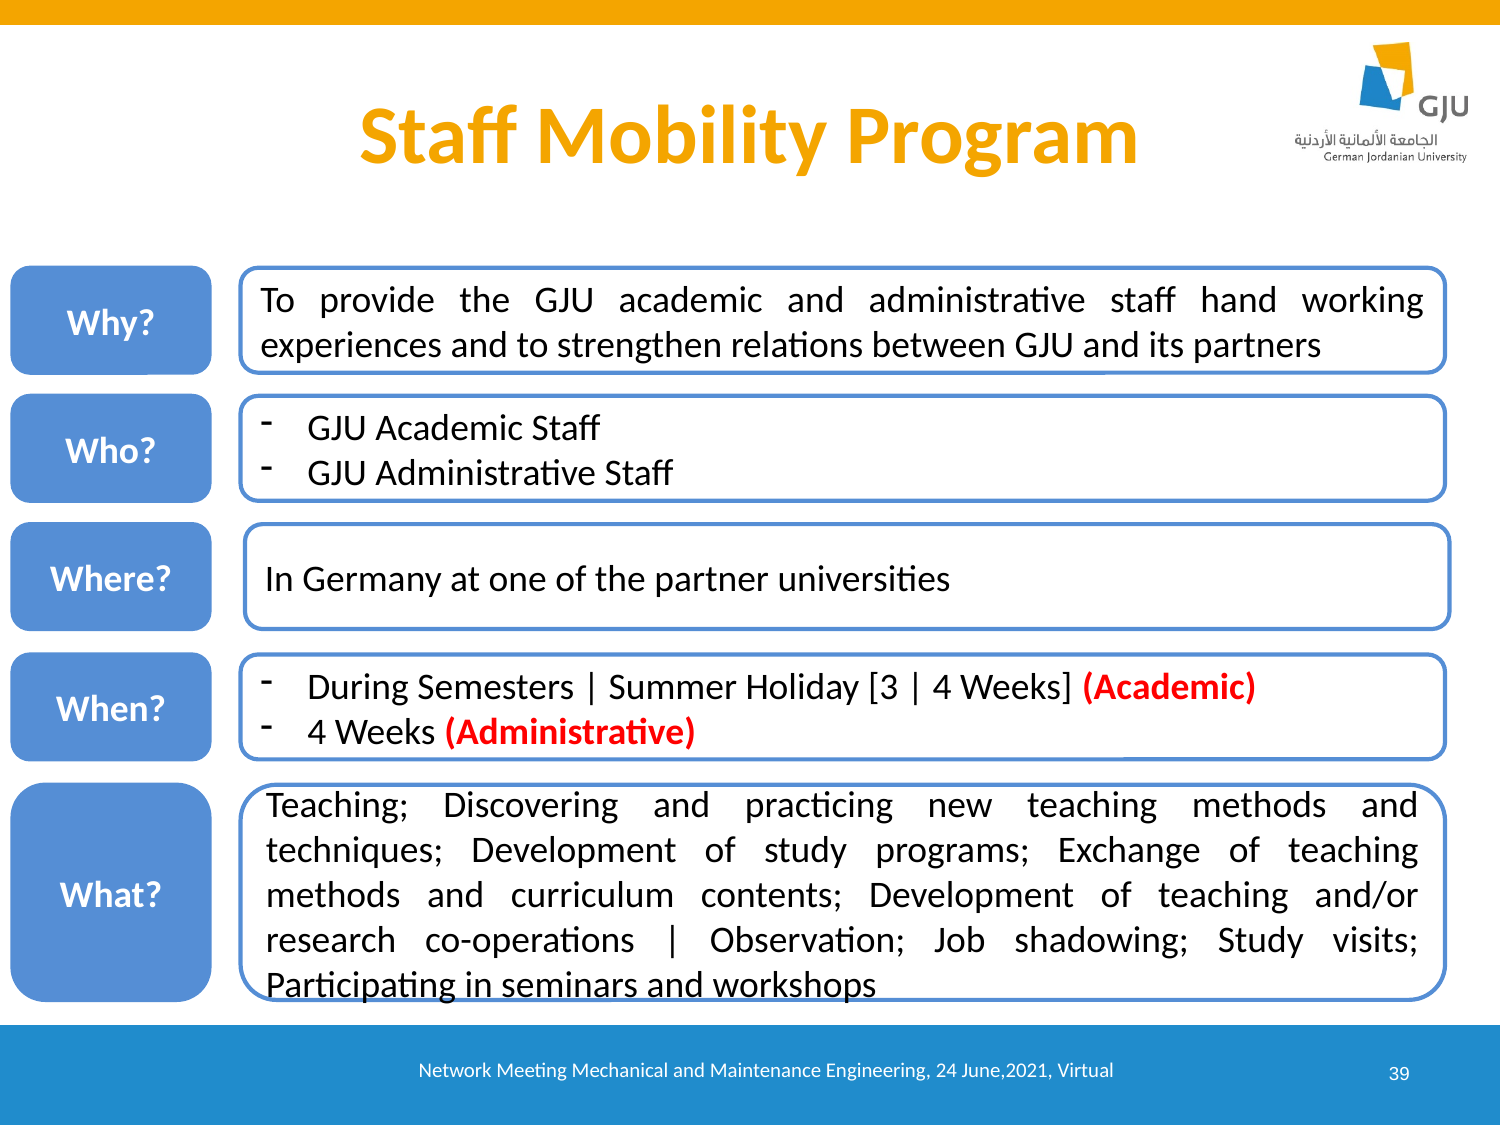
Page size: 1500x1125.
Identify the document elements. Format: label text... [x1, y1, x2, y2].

text_box Where? [10, 522, 212, 632]
text_box Why? [10, 265, 212, 375]
text_box GJU Academic Staff GJU Administrative Staff [238, 393, 1448, 503]
text_box What? [10, 782, 212, 1003]
text_box During Semesters | Summer Holiday [3 | 4 Weeks] (Academic) 4 Weeks (Administrative) [238, 652, 1448, 762]
text_box Staff Mobility Program [74, 45, 1425, 233]
picture [1295, 42, 1468, 163]
text_box Teaching; Discovering and practicing new teaching methods and techniques; Development of study programs; Exchange of teaching methods and curriculum contents; Development of teaching and/or research co-operations | Observation; Job shadowing; Study visits; Participating in seminars and workshops [238, 782, 1448, 1003]
text_box Who? [10, 393, 212, 503]
picture [0, 0, 1500, 25]
text_box When? [10, 652, 212, 762]
text_box To provide the GJU academic and administrative staff hand working experiences and to strengthen relations between GJU and its partners [238, 265, 1448, 375]
slide_number 39 [1258, 1042, 1425, 1103]
text_box In Germany at one of the partner universities [242, 522, 1452, 632]
footer Network Meeting Mechanical and Maintenance Engineering, 24 June,2021, Virtual [320, 1051, 1213, 1112]
text_box [149, 258, 1500, 334]
